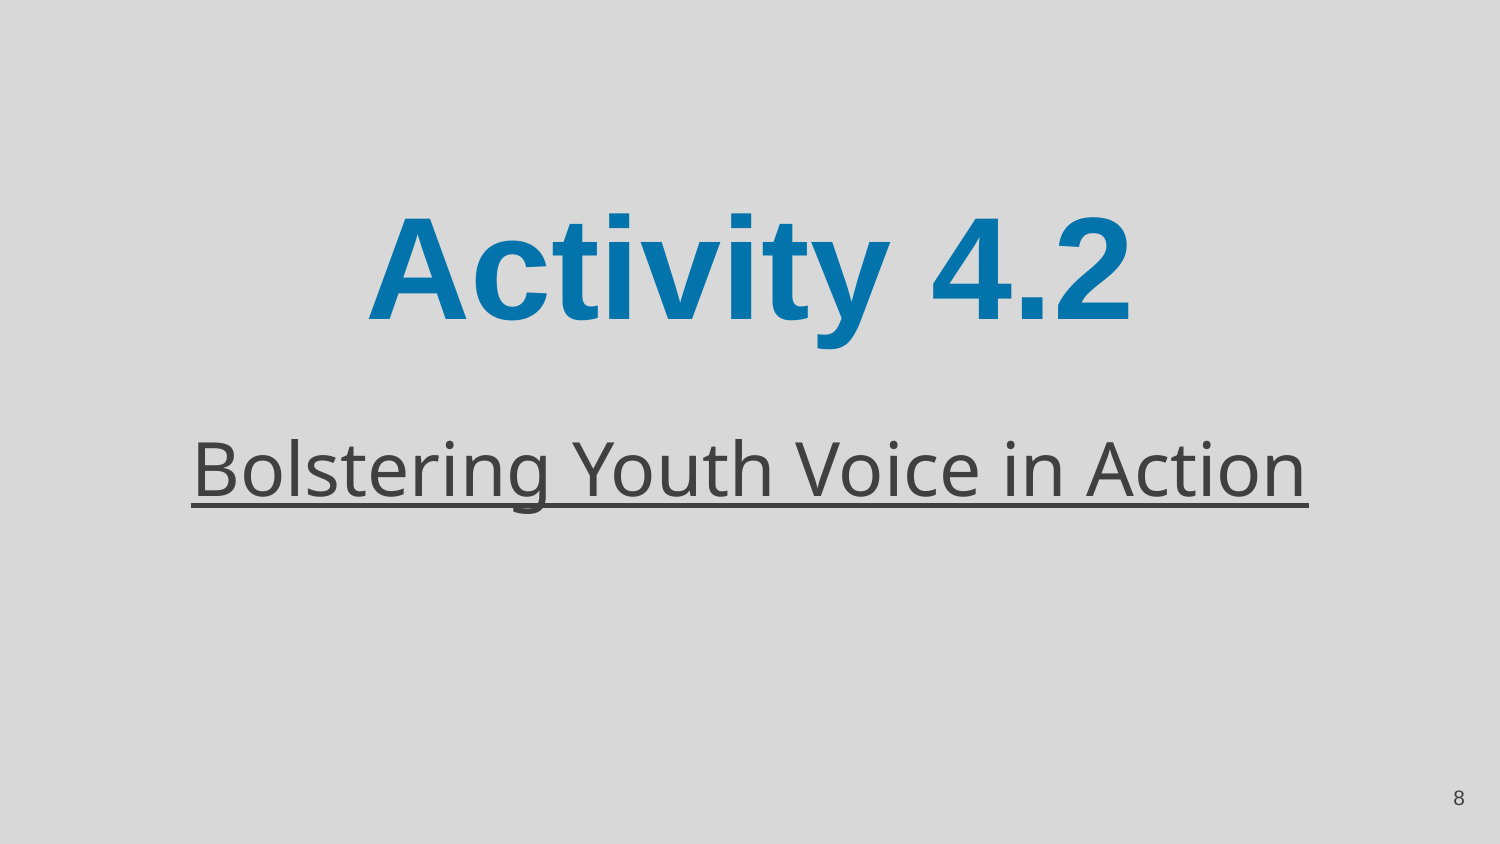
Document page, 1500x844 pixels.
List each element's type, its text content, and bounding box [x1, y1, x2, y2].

slide_number ‹#› [1389, 764, 1480, 830]
title Activity 4.2 [51, 198, 1449, 367]
list Bolstering Youth Voice in Action [51, 393, 1449, 731]
